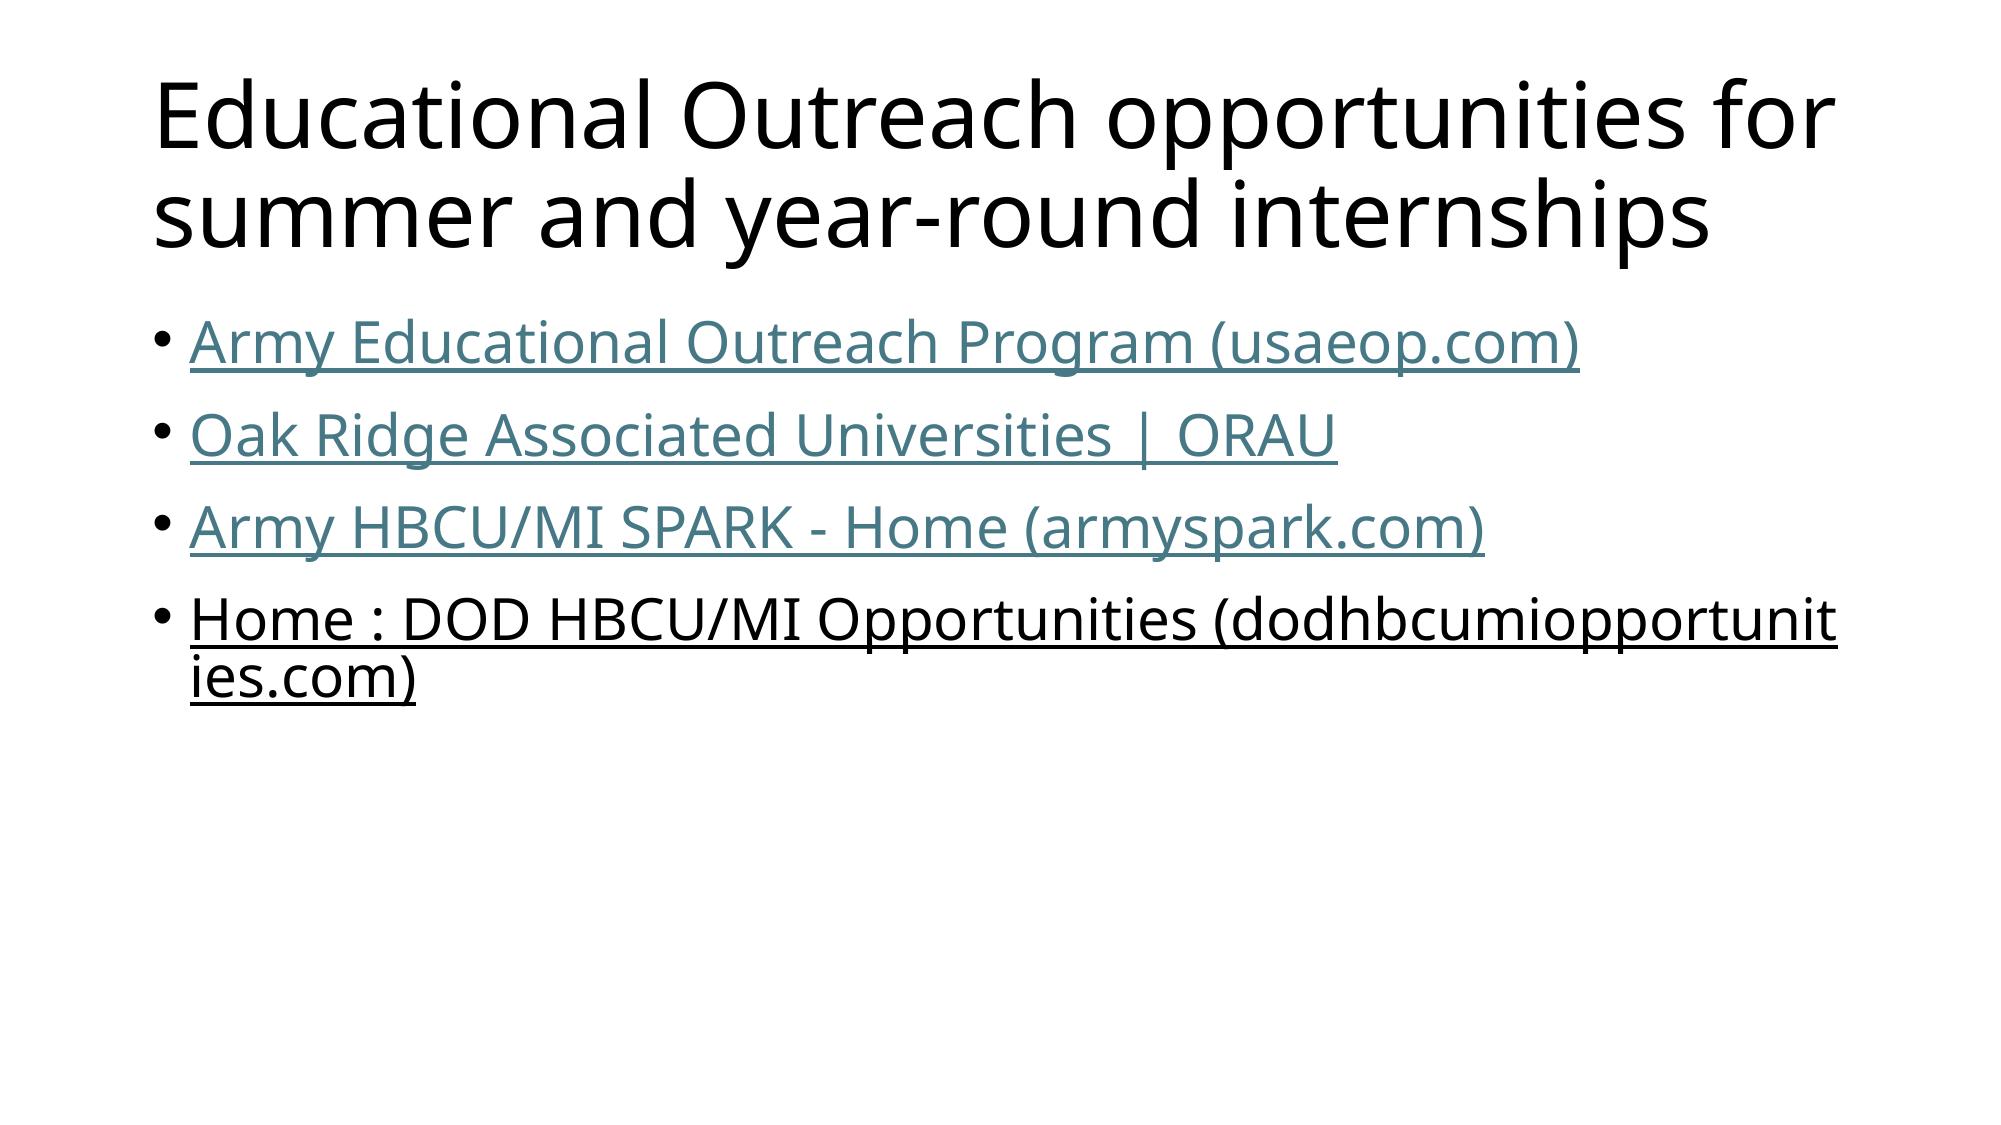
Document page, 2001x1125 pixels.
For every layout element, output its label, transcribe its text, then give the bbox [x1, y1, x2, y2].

list Army Educational Outreach Program (usaeop.com) Oak Ridge Associated Universities | ORAU Army HBCU/MI SPARK - Home (armyspark.com) Home : DOD HBCU/MI Opportunities (dodhbcumiopportunities.com) [137, 299, 1863, 1014]
title Educational Outreach opportunities for summer and year-round internships [137, 59, 1863, 278]
